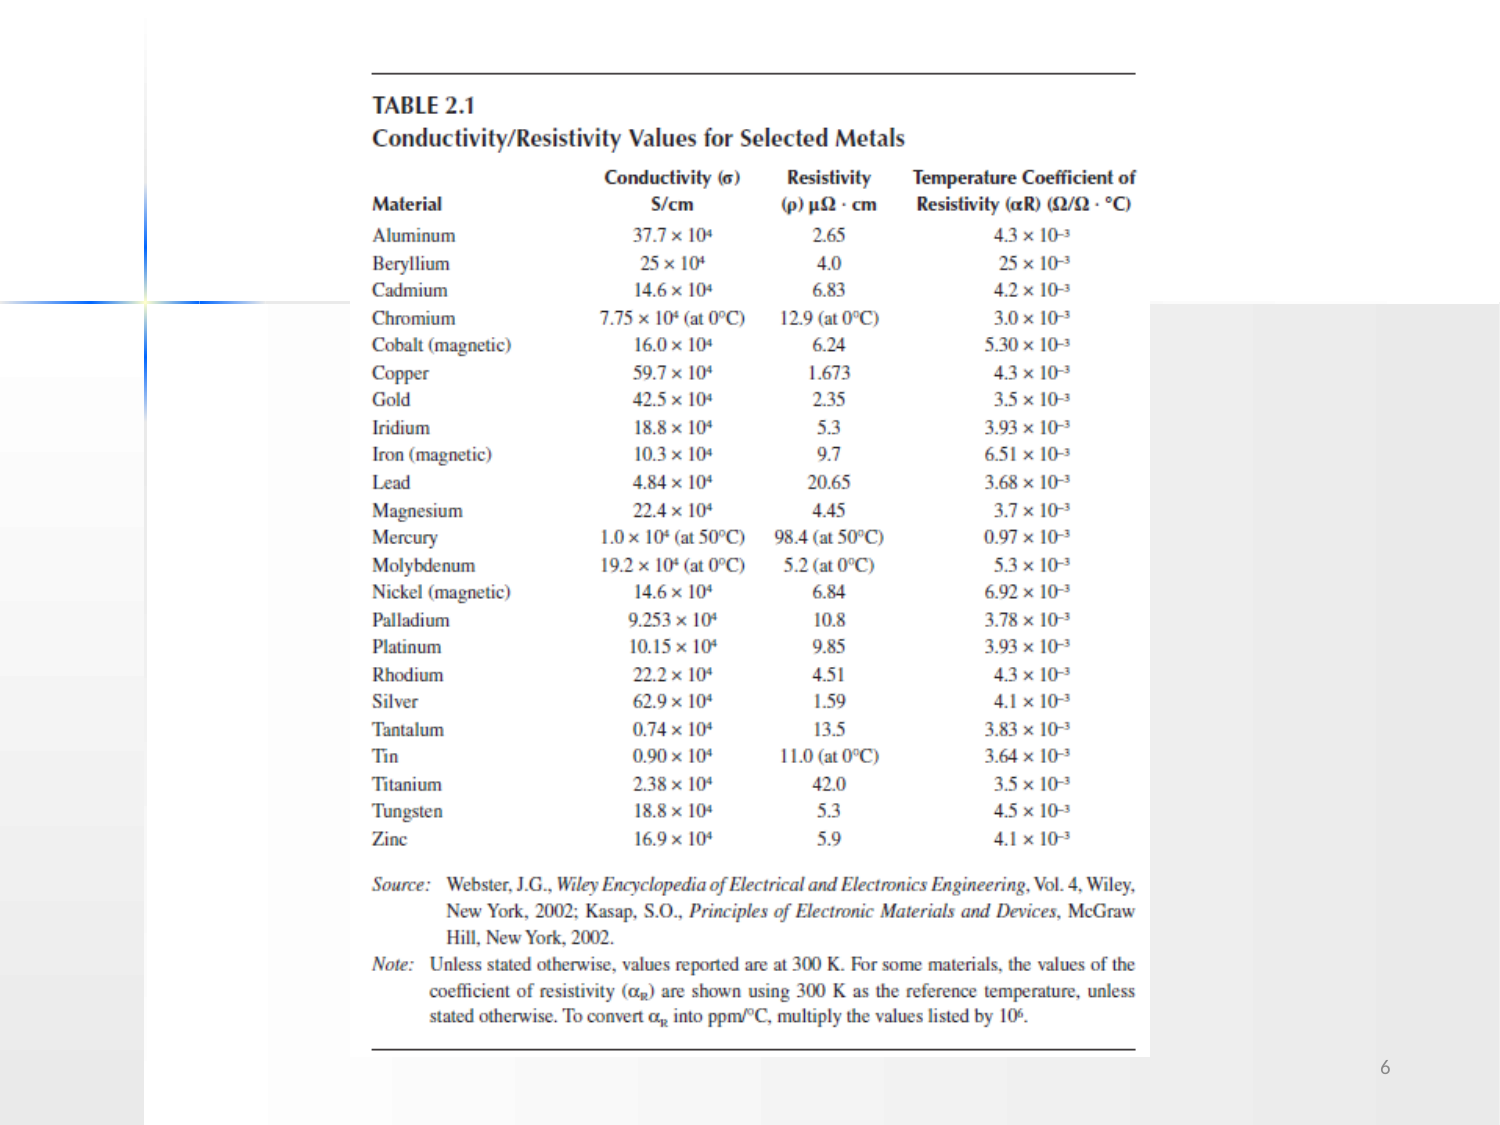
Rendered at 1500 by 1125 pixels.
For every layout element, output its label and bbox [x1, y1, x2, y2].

picture [350, 67, 1150, 1058]
